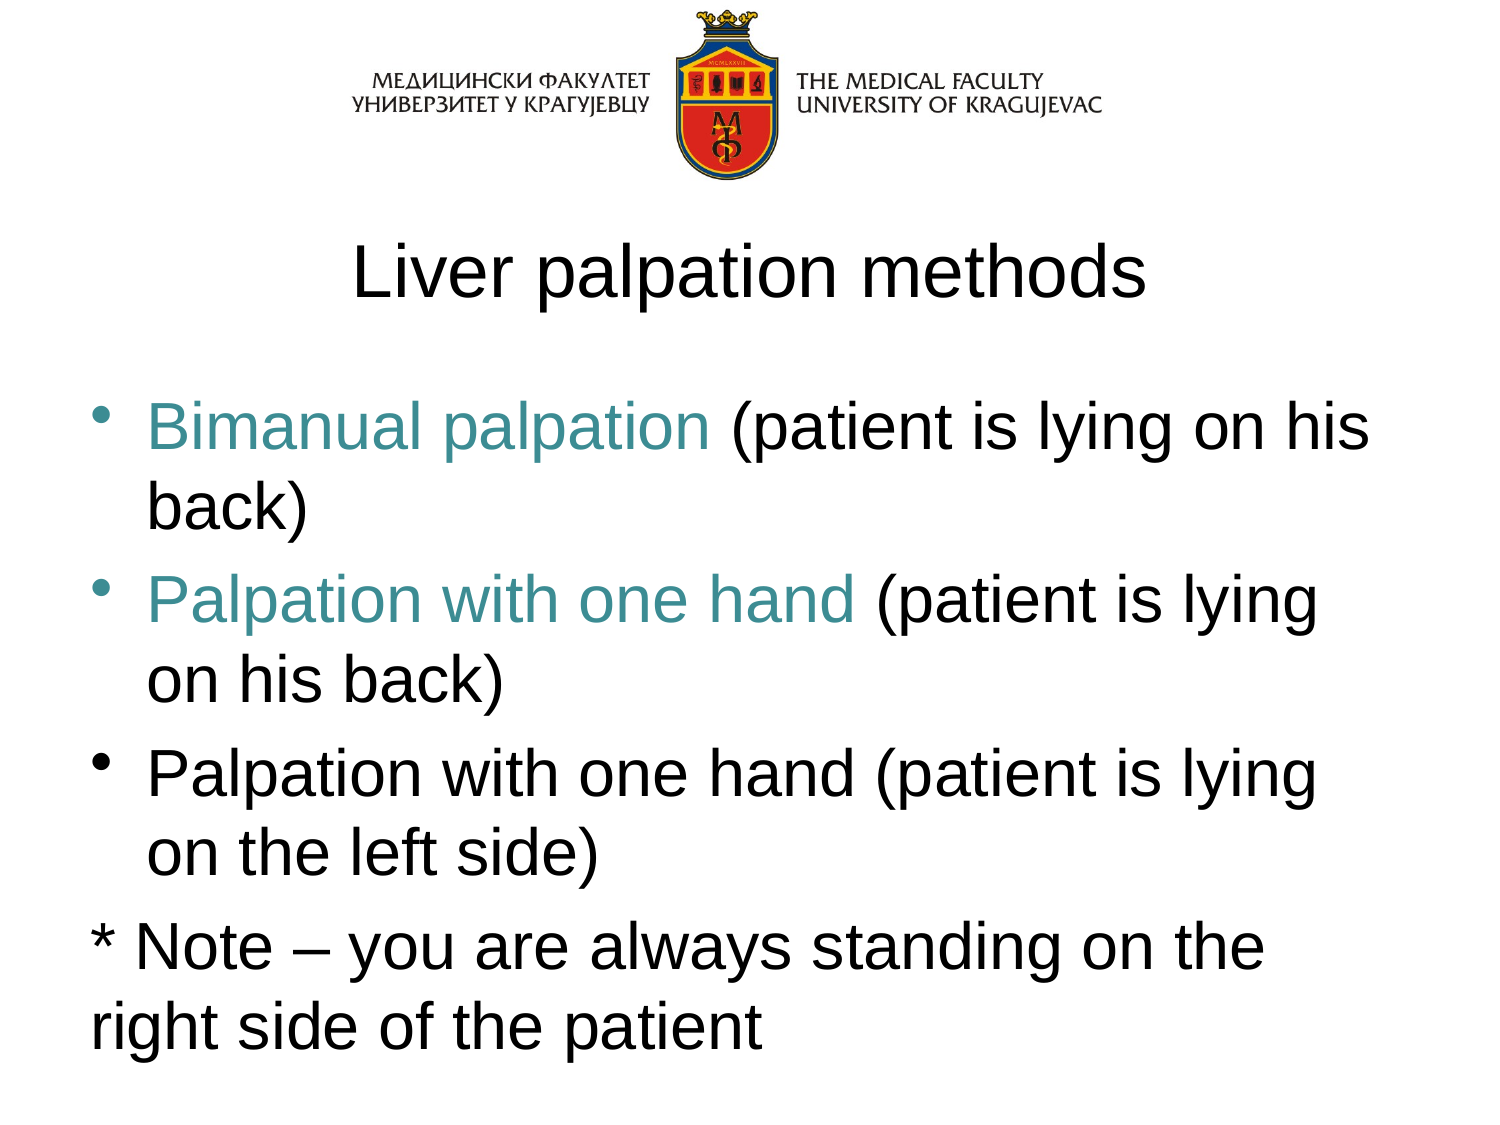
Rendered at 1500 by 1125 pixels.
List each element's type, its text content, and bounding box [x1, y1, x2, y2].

title Liver palpation methods [74, 173, 1426, 362]
picture [328, 0, 1125, 173]
list Bimanual palpation (patient is lying on his back) Palpation with one hand (patient is lying on his back) Palpation with one hand (patient is lying on the left side) * Note – you are always standing on the right side of the patient [74, 374, 1426, 1118]
